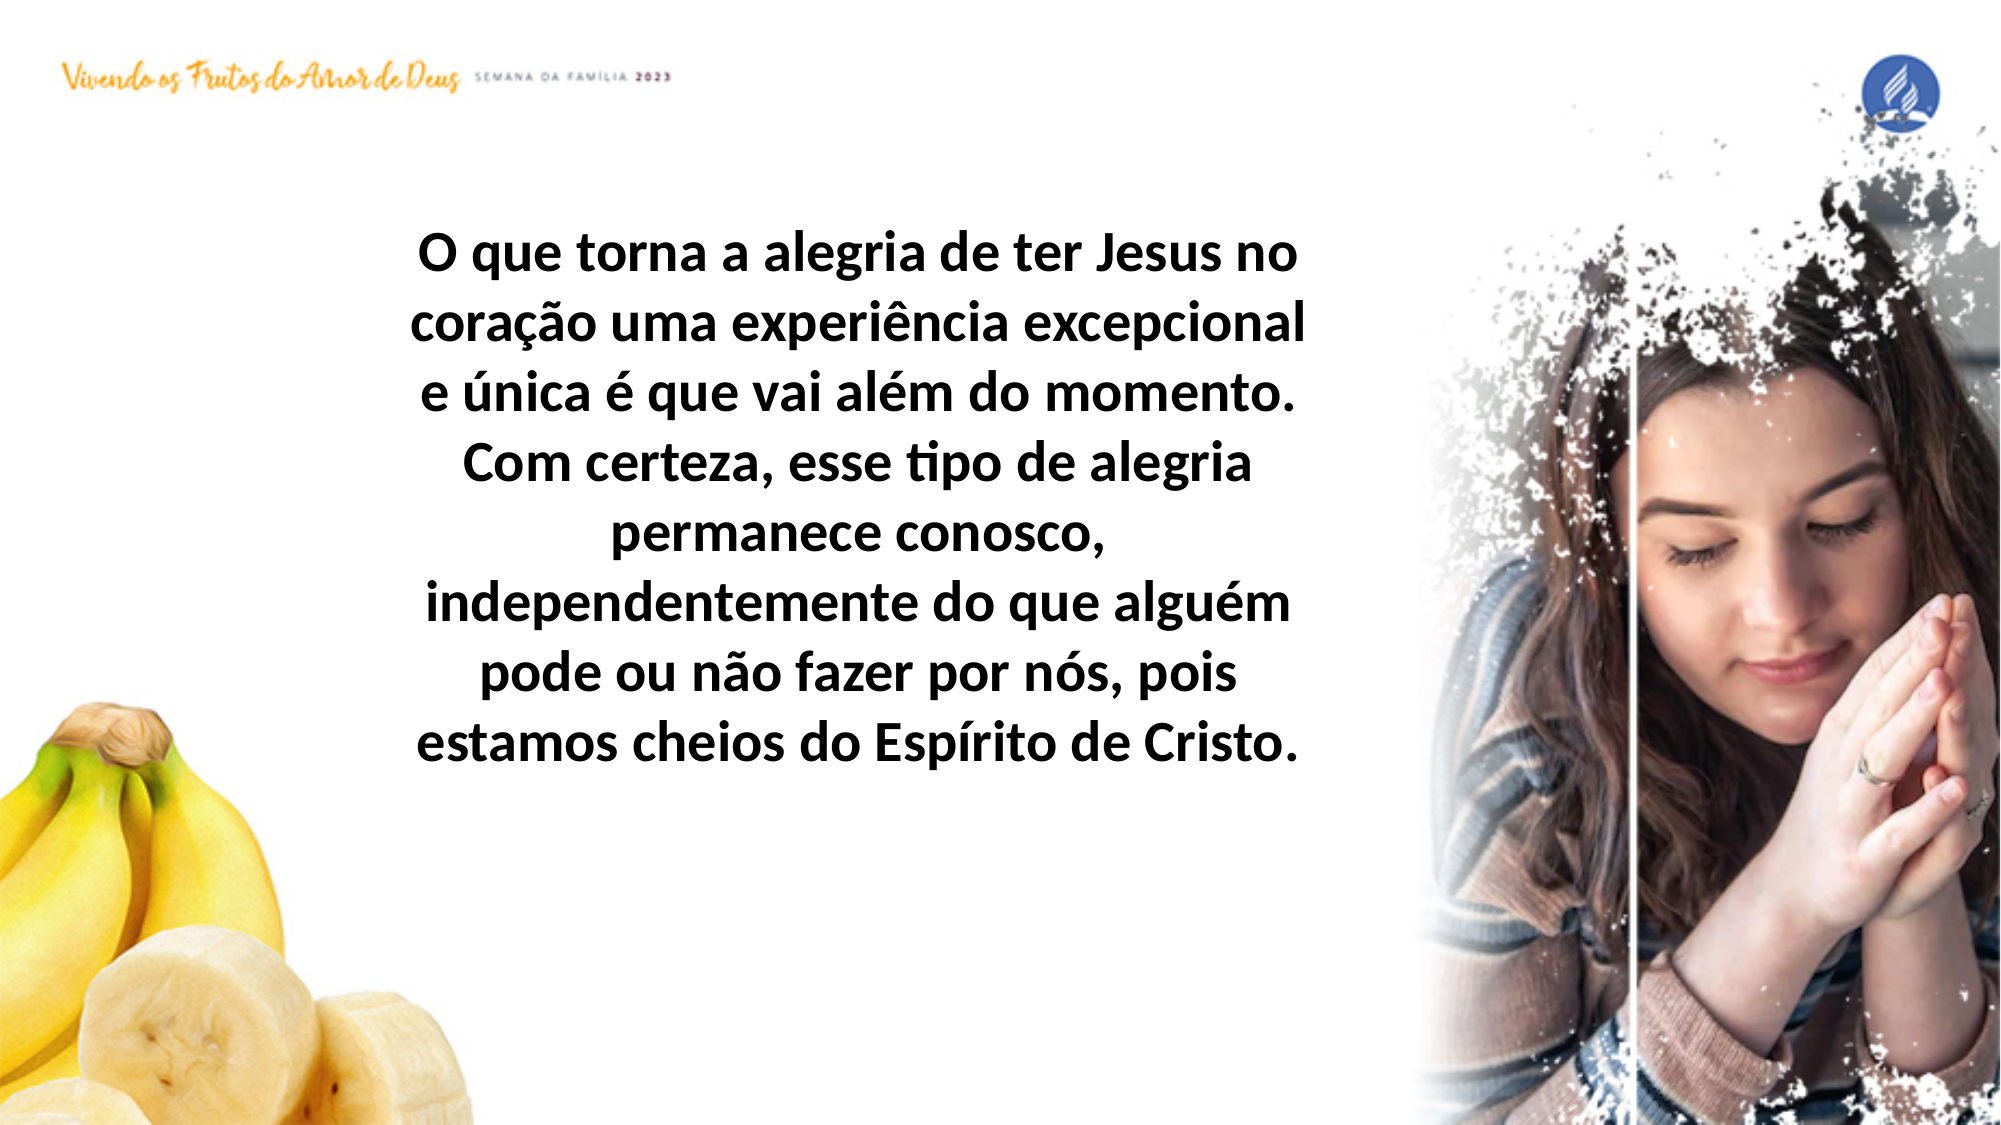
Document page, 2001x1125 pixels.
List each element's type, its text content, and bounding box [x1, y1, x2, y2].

picture [0, 0, 2001, 1125]
text_box O que torna a alegria de ter Jesus no coração uma experiência excepcional e única é que vai além do momento. Com certeza, esse tipo de alegria permanece conosco, independentemente do que alguém pode ou não fazer por nós, pois estamos cheios do Espírito de Cristo. [380, 205, 1337, 781]
